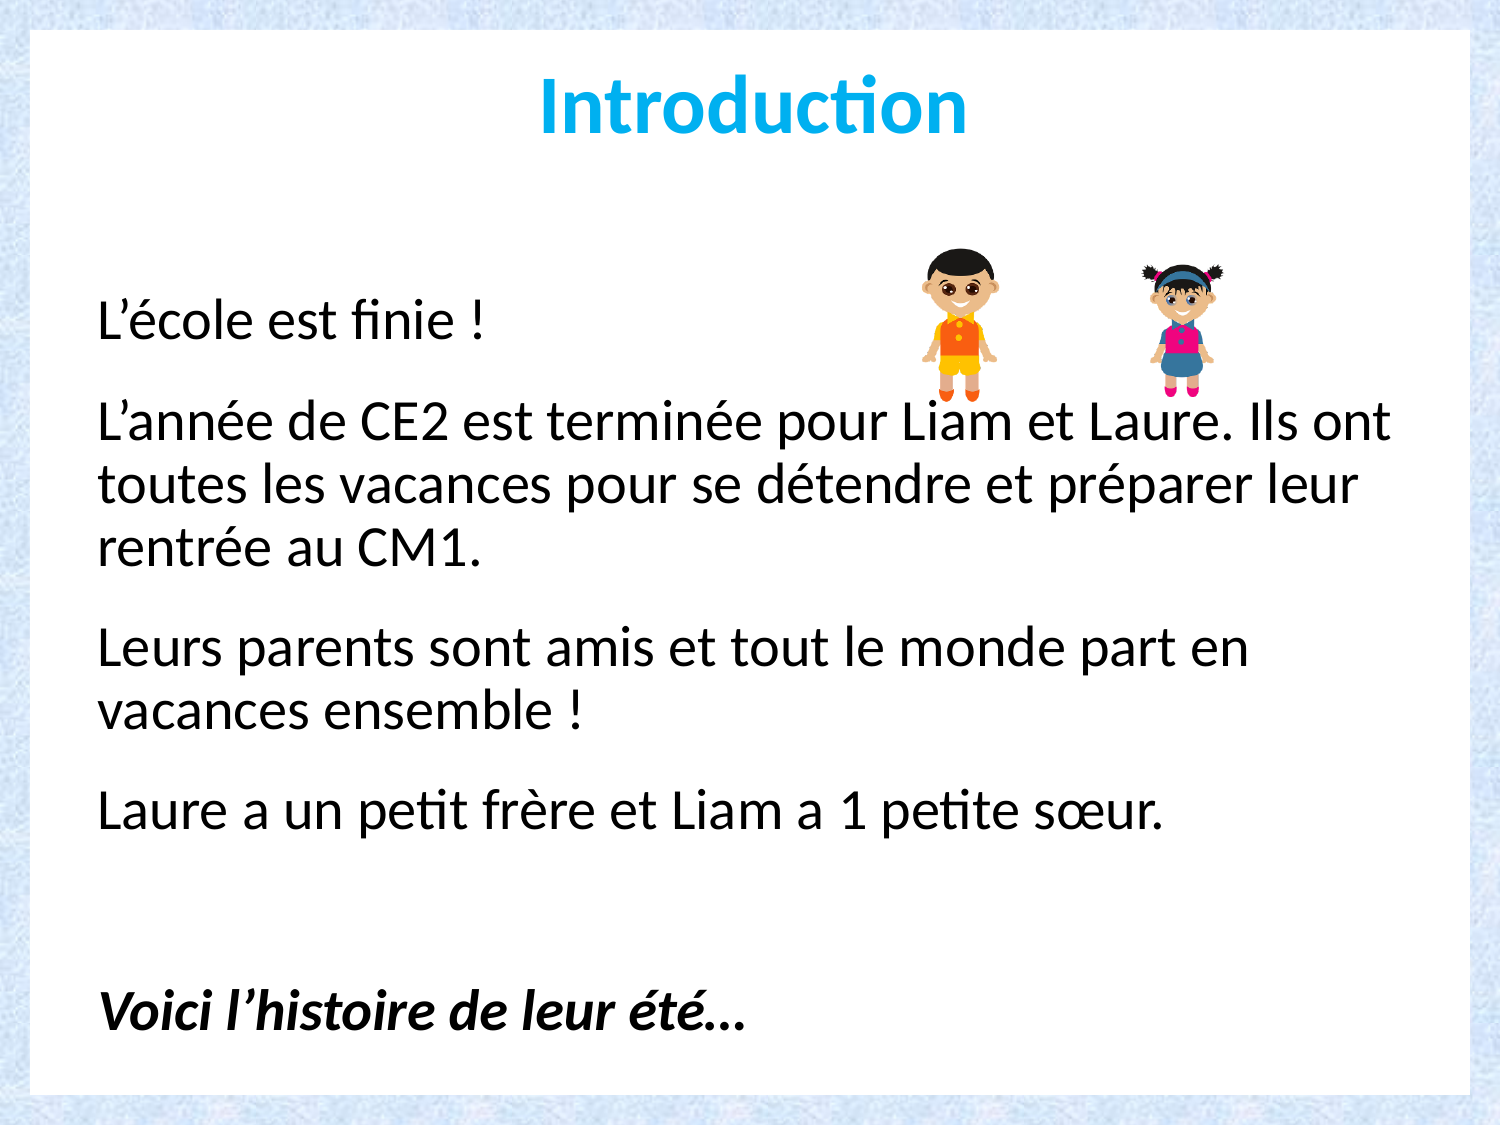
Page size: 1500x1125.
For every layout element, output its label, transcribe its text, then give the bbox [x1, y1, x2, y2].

picture [1139, 243, 1226, 398]
picture [0, 0, 1500, 1125]
picture [903, 243, 1003, 404]
list Introduction L’école est finie ! L’année de CE2 est terminée pour Liam et Laure. Ils ont toutes les vacances pour se détendre et préparer leur rentrée au CM1. Leurs parents sont amis et tout le monde part en vacances ensemble ! Laure a un petit frère et Liam a 1 petite sœur. Voici l’histoire de leur été… [75, 54, 1425, 1125]
